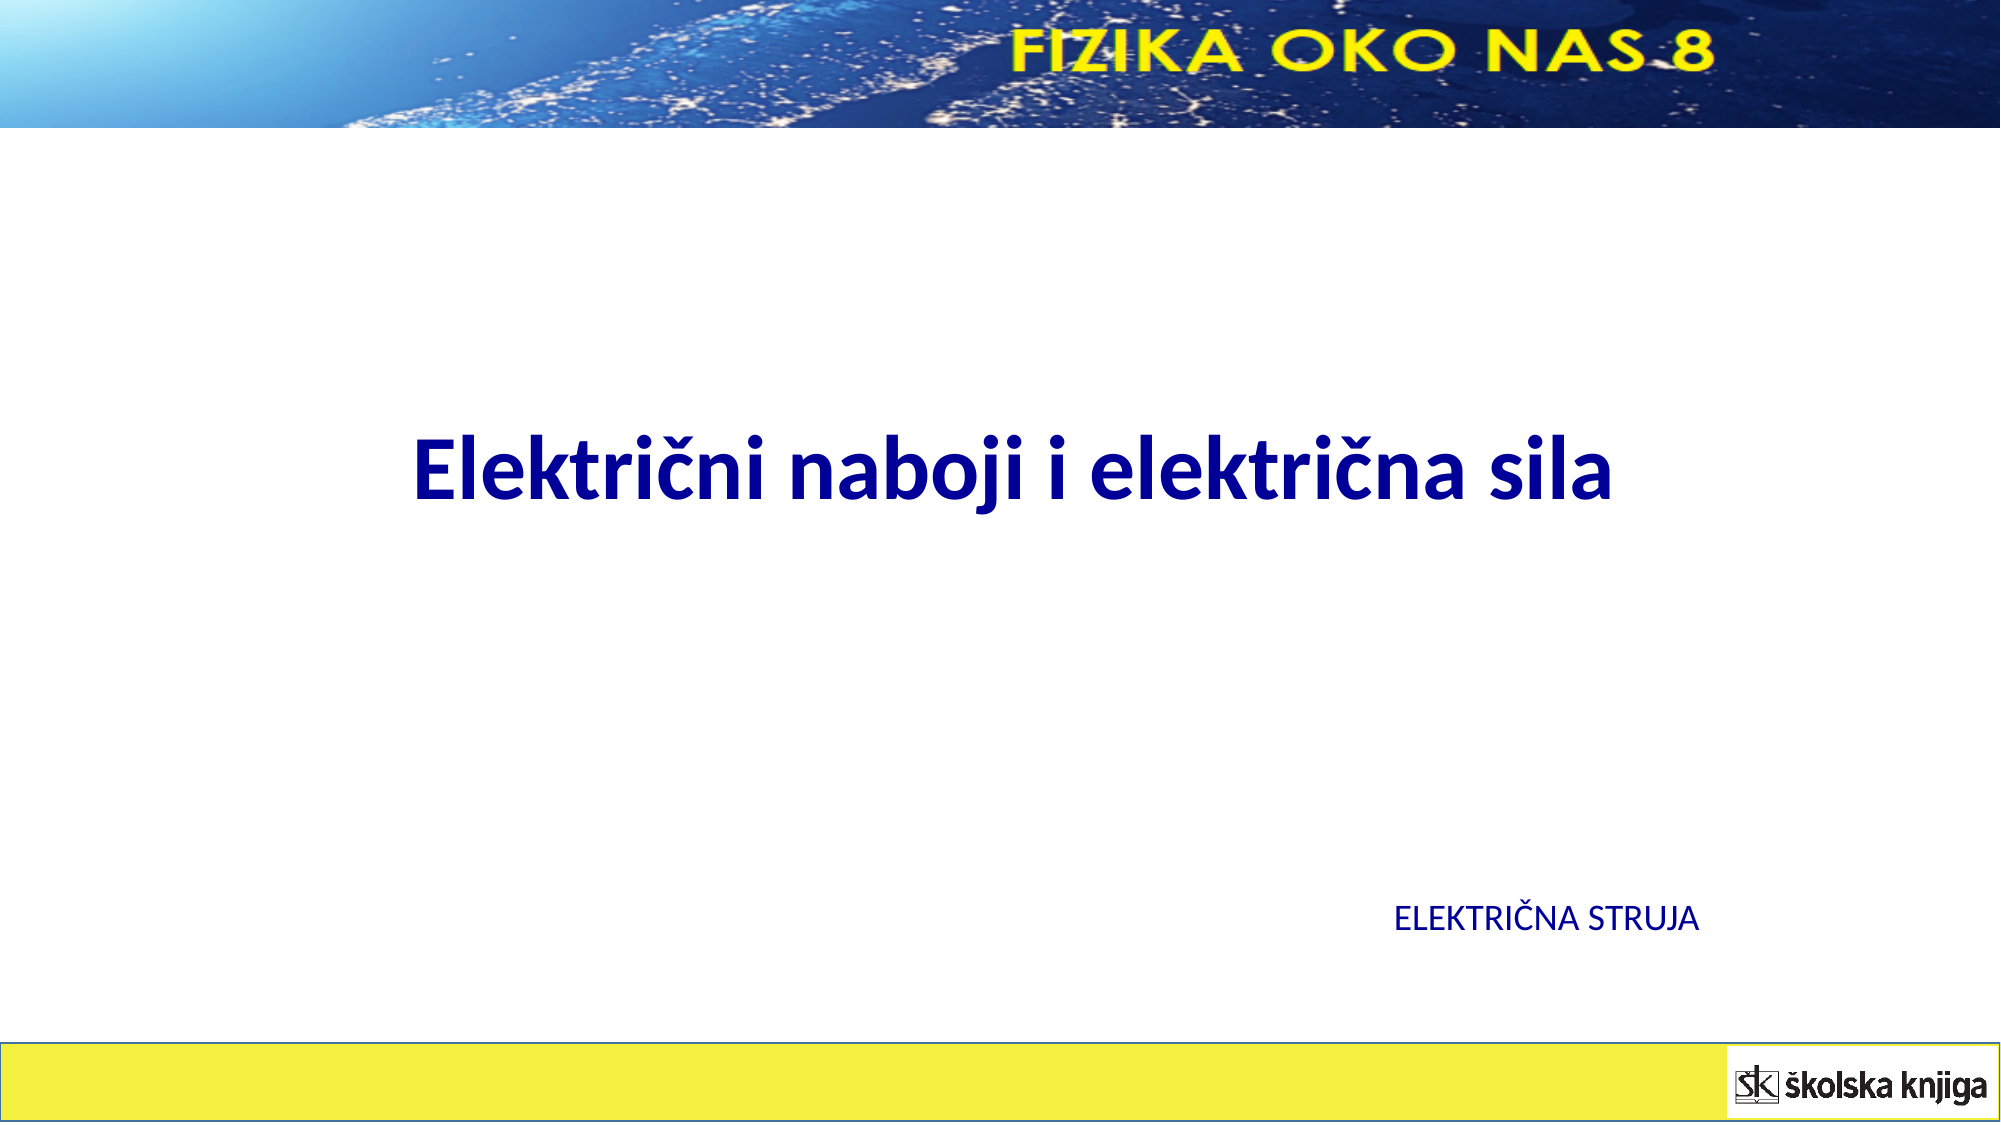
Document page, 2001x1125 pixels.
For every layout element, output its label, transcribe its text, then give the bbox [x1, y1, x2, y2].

text_box ELEKTRIČNA STRUJA [1379, 885, 1886, 946]
picture [1727, 1046, 1998, 1118]
picture [0, 0, 2000, 128]
subtitle Električni naboji i električna sila [285, 412, 1786, 685]
